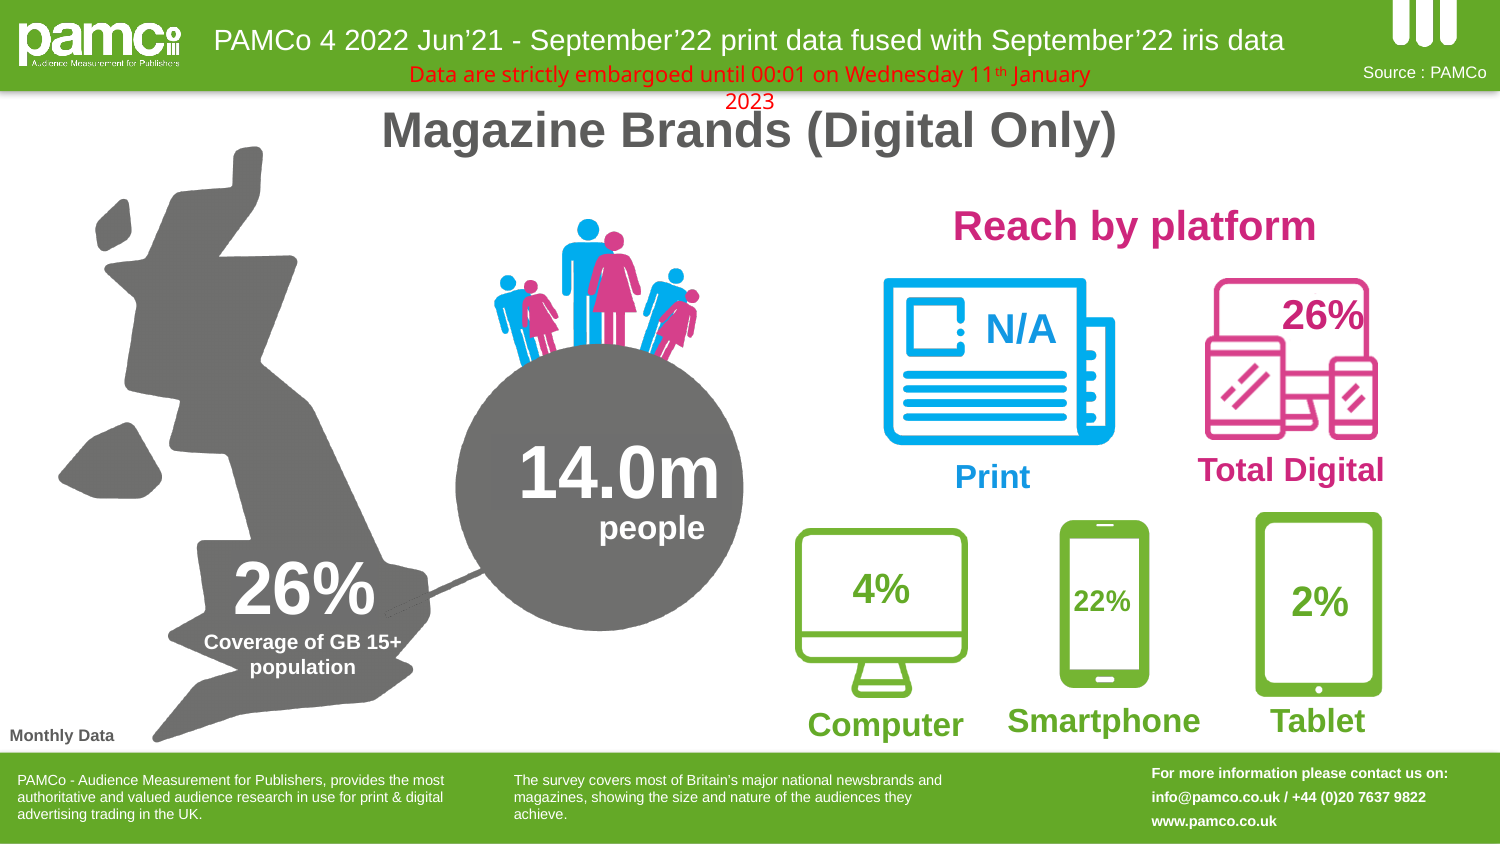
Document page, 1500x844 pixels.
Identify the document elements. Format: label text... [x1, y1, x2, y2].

picture [1038, 483, 1174, 708]
picture [1387, 0, 1458, 81]
text_box N/A [962, 295, 1081, 358]
picture [17, 20, 182, 68]
picture [795, 528, 968, 698]
picture [857, 244, 1141, 477]
picture [41, 163, 758, 763]
picture [961, 469, 970, 476]
picture [1240, 491, 1397, 713]
picture [1205, 278, 1378, 440]
text_box Magazine Brands (Digital Only) [0, 91, 1500, 163]
